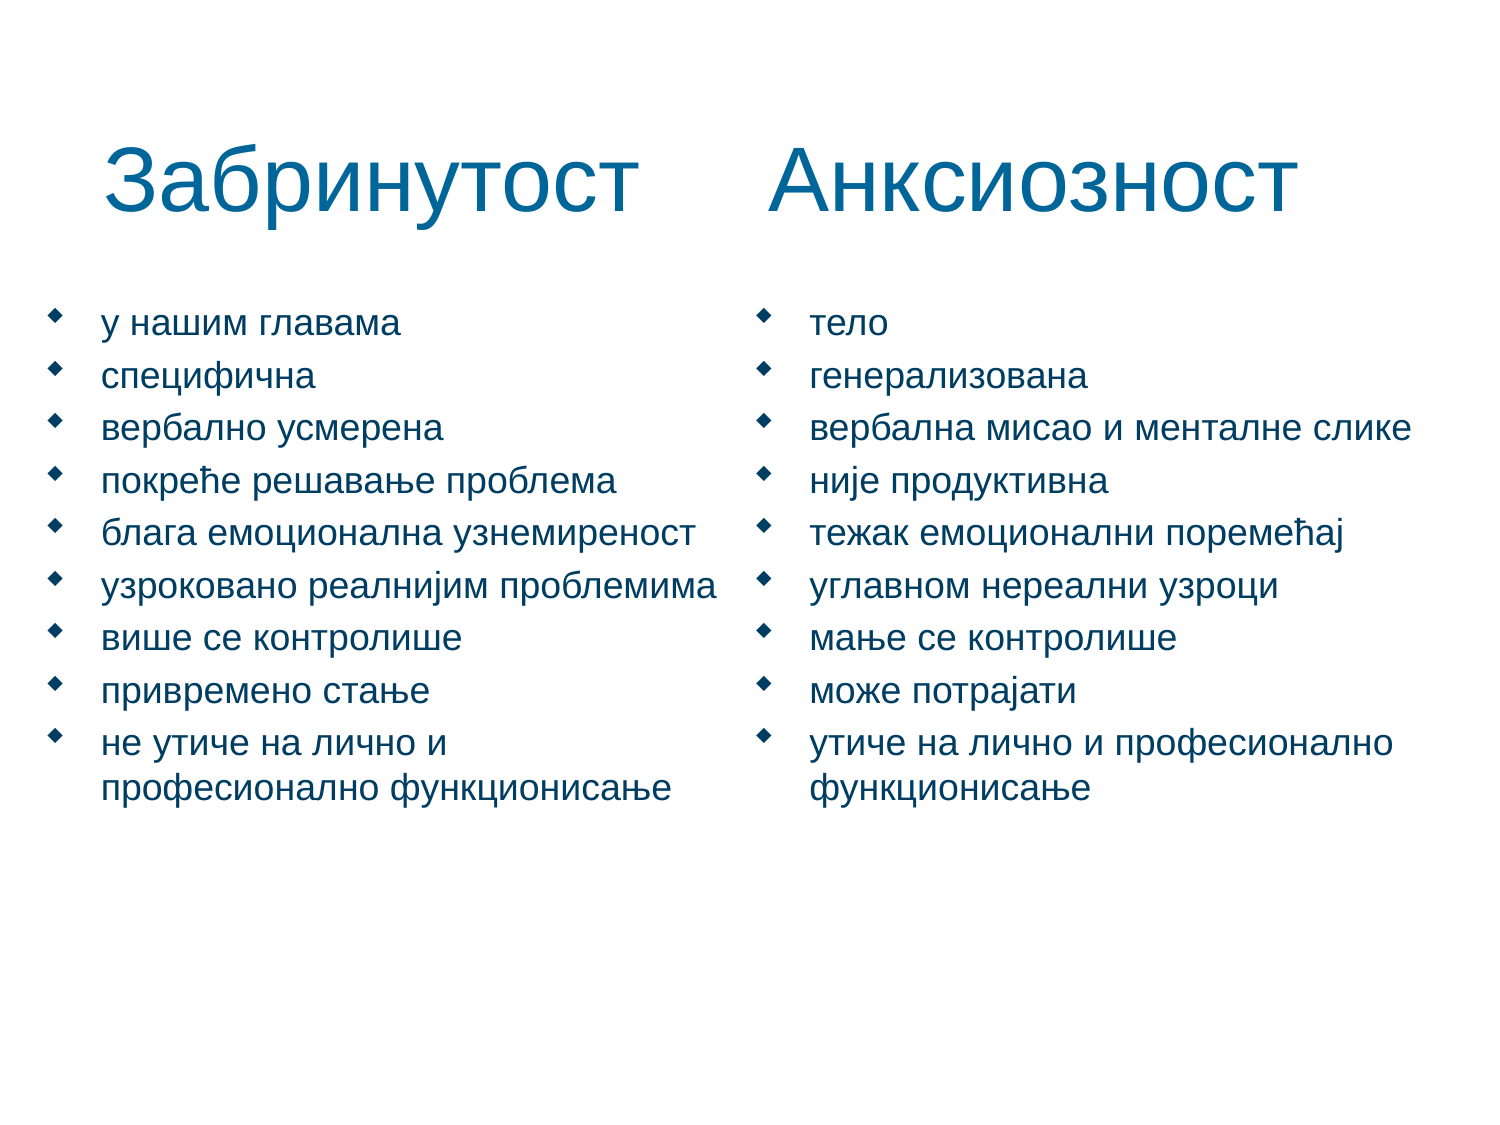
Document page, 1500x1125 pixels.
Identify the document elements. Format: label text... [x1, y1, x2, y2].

title Забринутост Анксиозност [88, 49, 1400, 238]
list у нашим главама специфична вербално усмерена покреће решавање проблема блага емоционална узнемиреност узроковано реалнијим проблемима више се контролише привремено стање не утиче на лично и професионално функционисање [29, 290, 737, 1026]
list тело генерализована вербална мисао и менталне слике није продуктивна тежак емоционални поремећај углавном нереални узроци мање се контролише може потрајати утиче на лично и професионално функционисање [737, 290, 1459, 1026]
